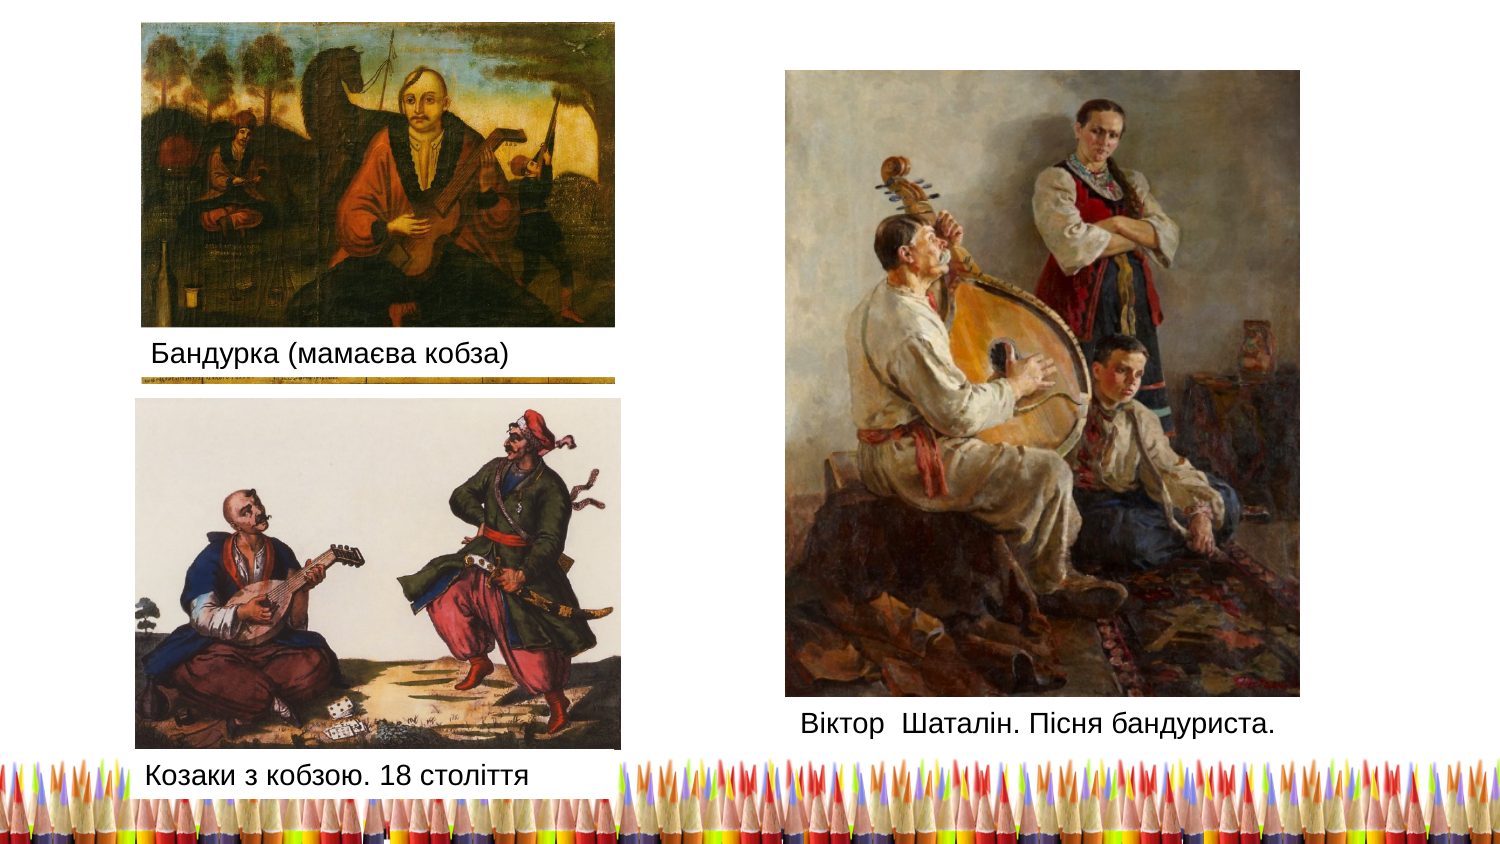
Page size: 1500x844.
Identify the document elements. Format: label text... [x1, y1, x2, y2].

text_box Віктор Шаталін. Пісня бандуриста. [785, 704, 1300, 747]
picture [141, 22, 615, 385]
picture [135, 397, 621, 750]
picture [0, 756, 1500, 844]
picture [785, 70, 1301, 698]
text_box Козаки з кобзою. 18 століття [129, 749, 615, 799]
